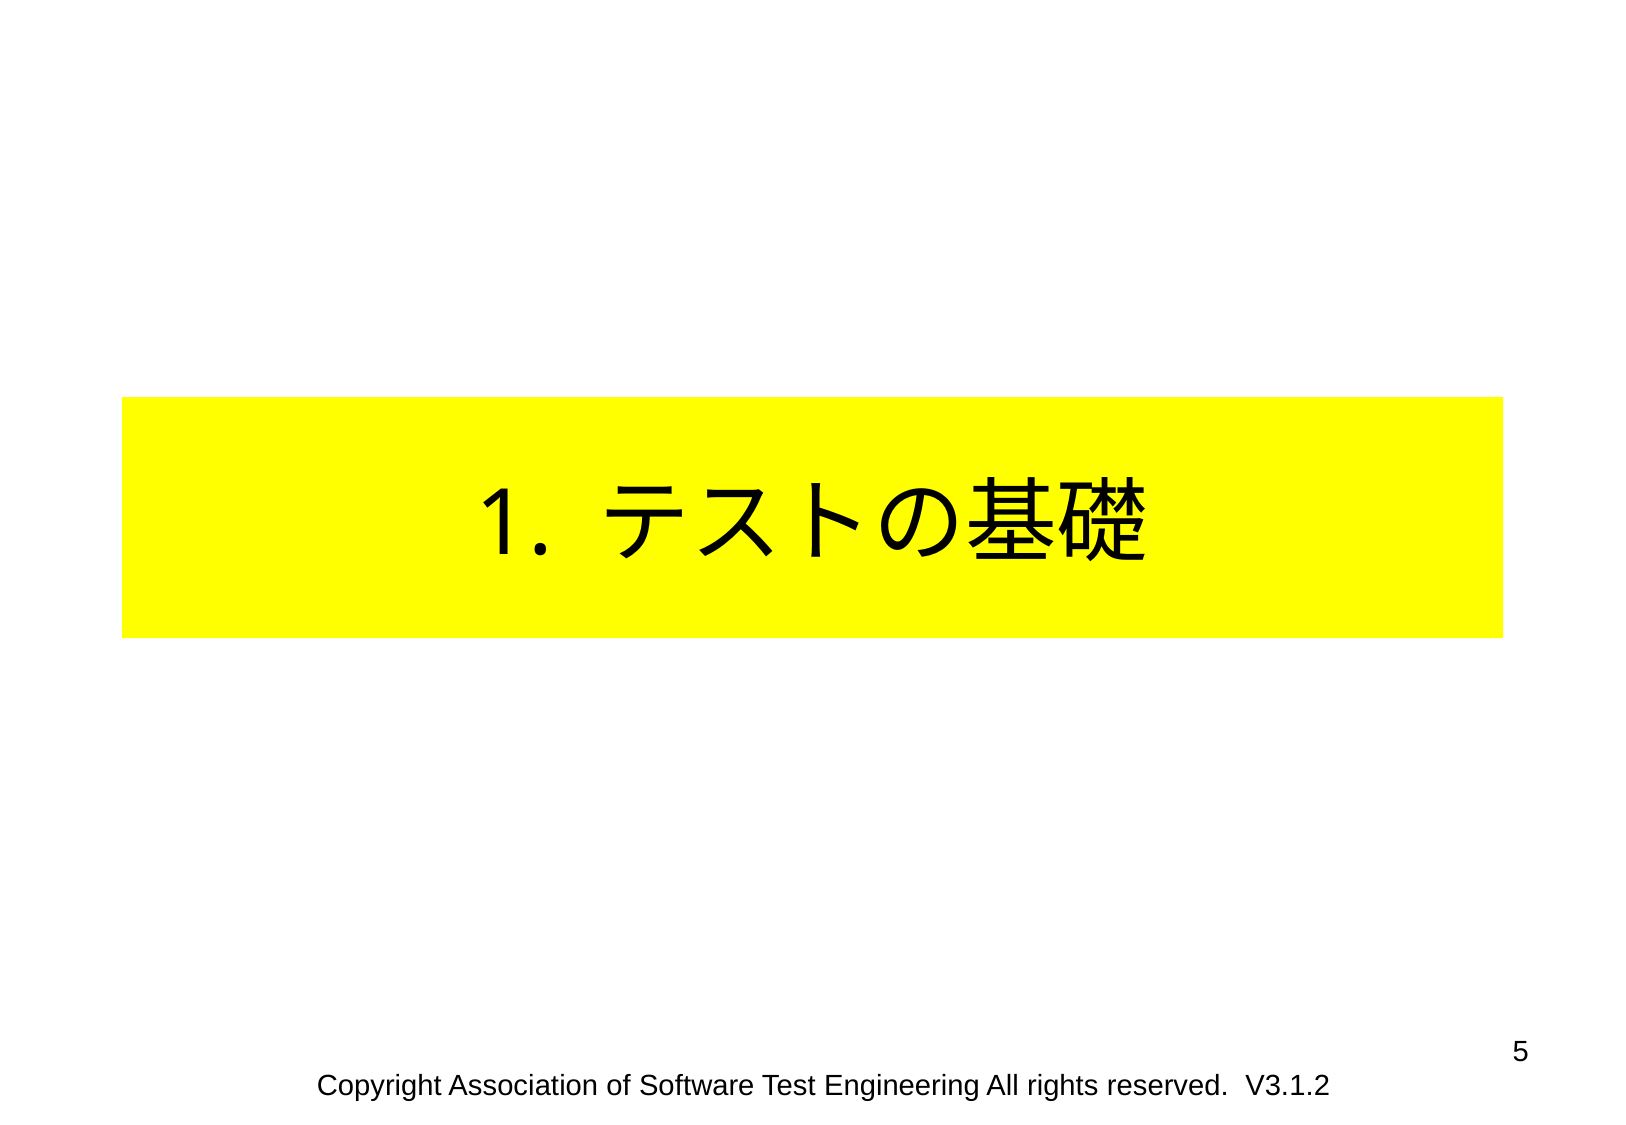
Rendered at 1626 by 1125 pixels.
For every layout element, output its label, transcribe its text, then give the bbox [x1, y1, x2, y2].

text_box 1. テストの基礎 [121, 397, 1504, 639]
footer Copyright Association of Software Test Engineering All rights reserved. V3.1.2 [233, 1058, 1164, 1103]
slide_number 5 [1164, 1024, 1544, 1103]
